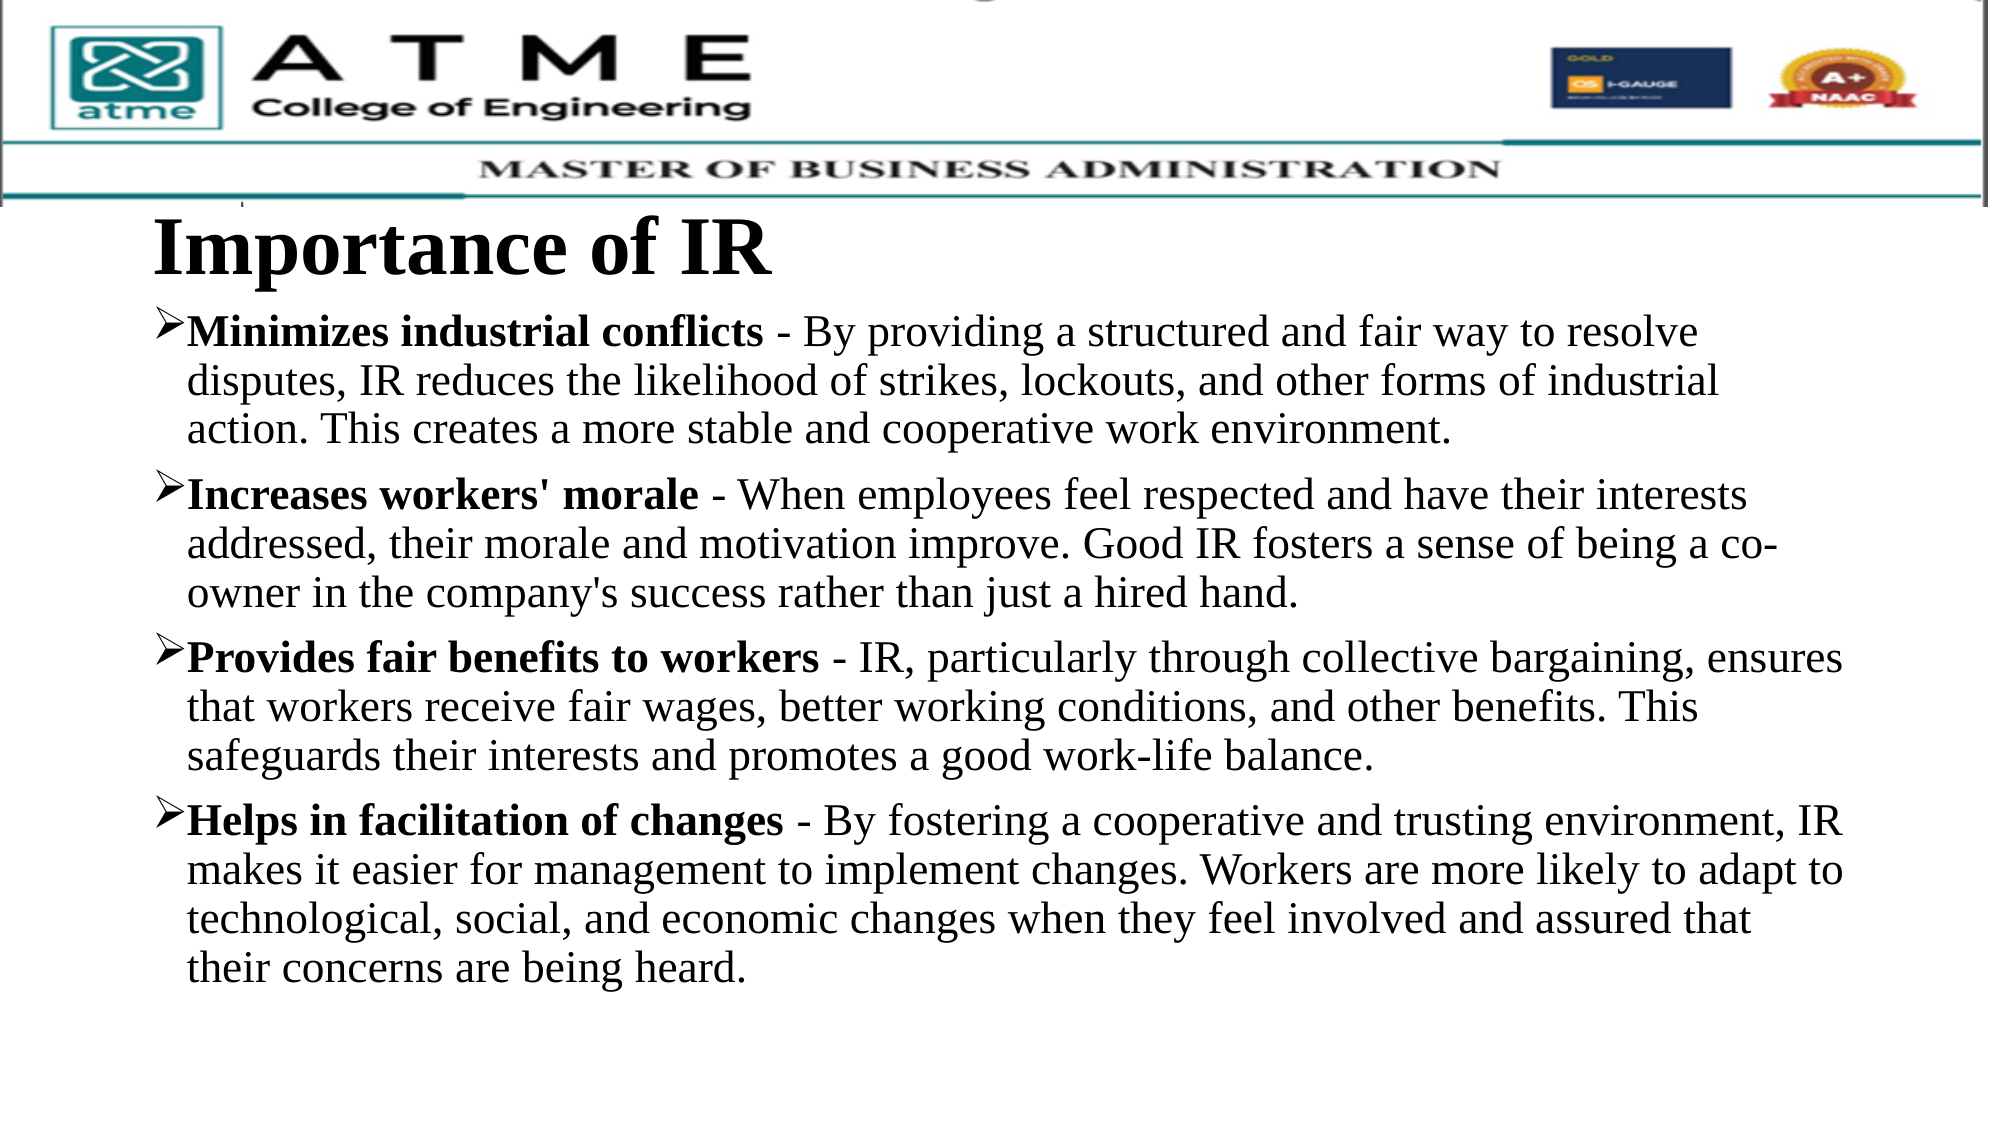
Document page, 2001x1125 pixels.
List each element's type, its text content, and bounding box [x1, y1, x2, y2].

title Importance of IR [137, 138, 1863, 299]
picture [0, 0, 1988, 207]
list Minimizes industrial conflicts - By providing a structured and fair way to resolve disputes, IR reduces the likelihood of strikes, lockouts, and other forms of industrial action. This creates a more stable and cooperative work environment. Increases workers' morale - When employees feel respected and have their interests addressed, their morale and motivation improve. Good IR fosters a sense of being a co-owner in the company's success rather than just a hired hand. Provides fair benefits to workers - IR, particularly through collective bargaining, ensures that workers receive fair wages, better working conditions, and other benefits. This safeguards their interests and promotes a good work-life balance. Helps in facilitation of changes - By fostering a cooperative and trusting environment, IR makes it easier for management to implement changes. Workers are more likely to adapt to technological, social, and economic changes when they feel involved and assured that their concerns are being heard. [137, 299, 1863, 1014]
